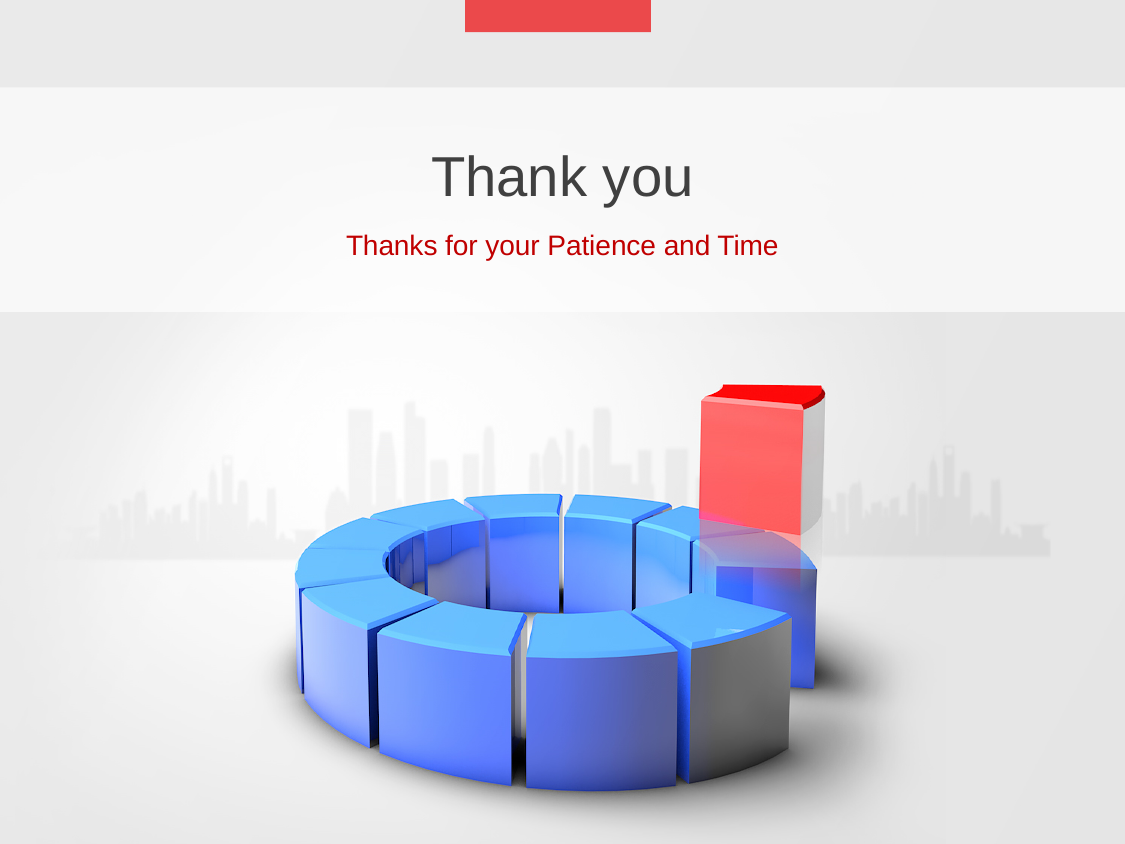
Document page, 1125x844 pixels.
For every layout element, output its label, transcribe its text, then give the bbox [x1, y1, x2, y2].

list Thanks for your Patience and Time [0, 221, 1125, 269]
picture [0, 0, 1125, 87]
list Thank you [0, 126, 1125, 221]
picture [0, 312, 1125, 844]
